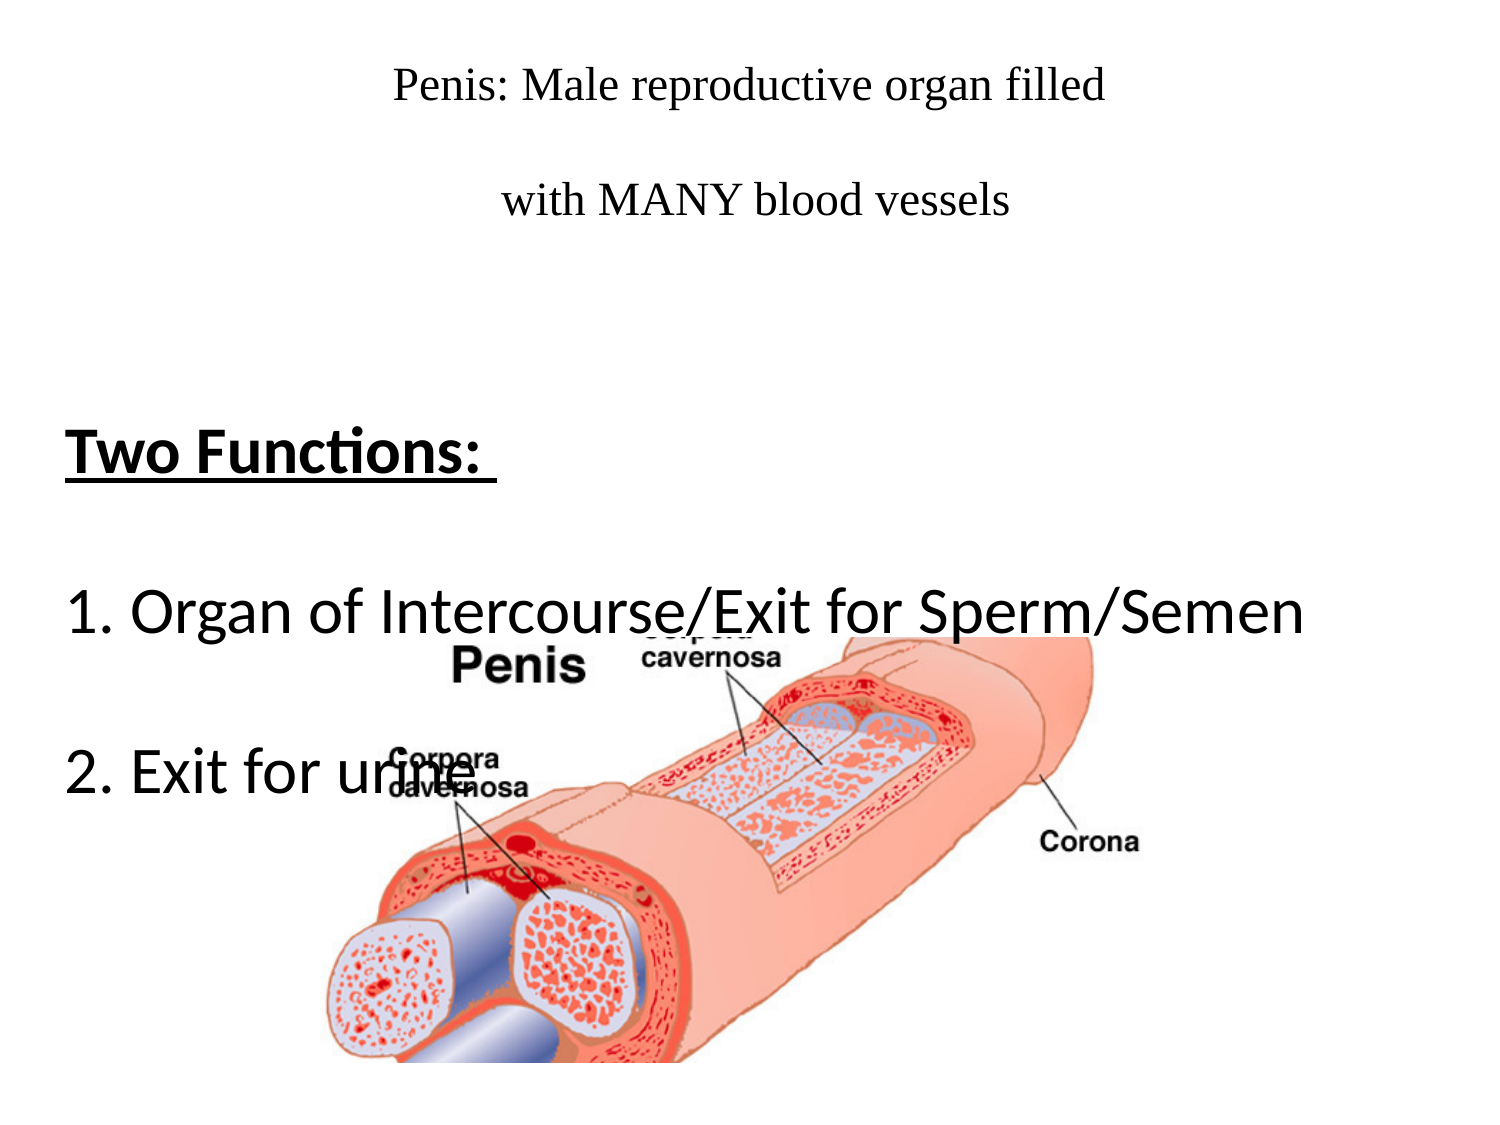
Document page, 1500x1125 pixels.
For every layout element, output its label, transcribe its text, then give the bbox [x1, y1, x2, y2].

title Penis: Male reproductive organ filled with MANY blood vessels [75, 45, 1425, 233]
text_box Two Functions: 1. Organ of Intercourse/Exit for Sperm/Semen 2. Exit for urine [50, 399, 1425, 860]
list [287, 637, 1201, 1063]
